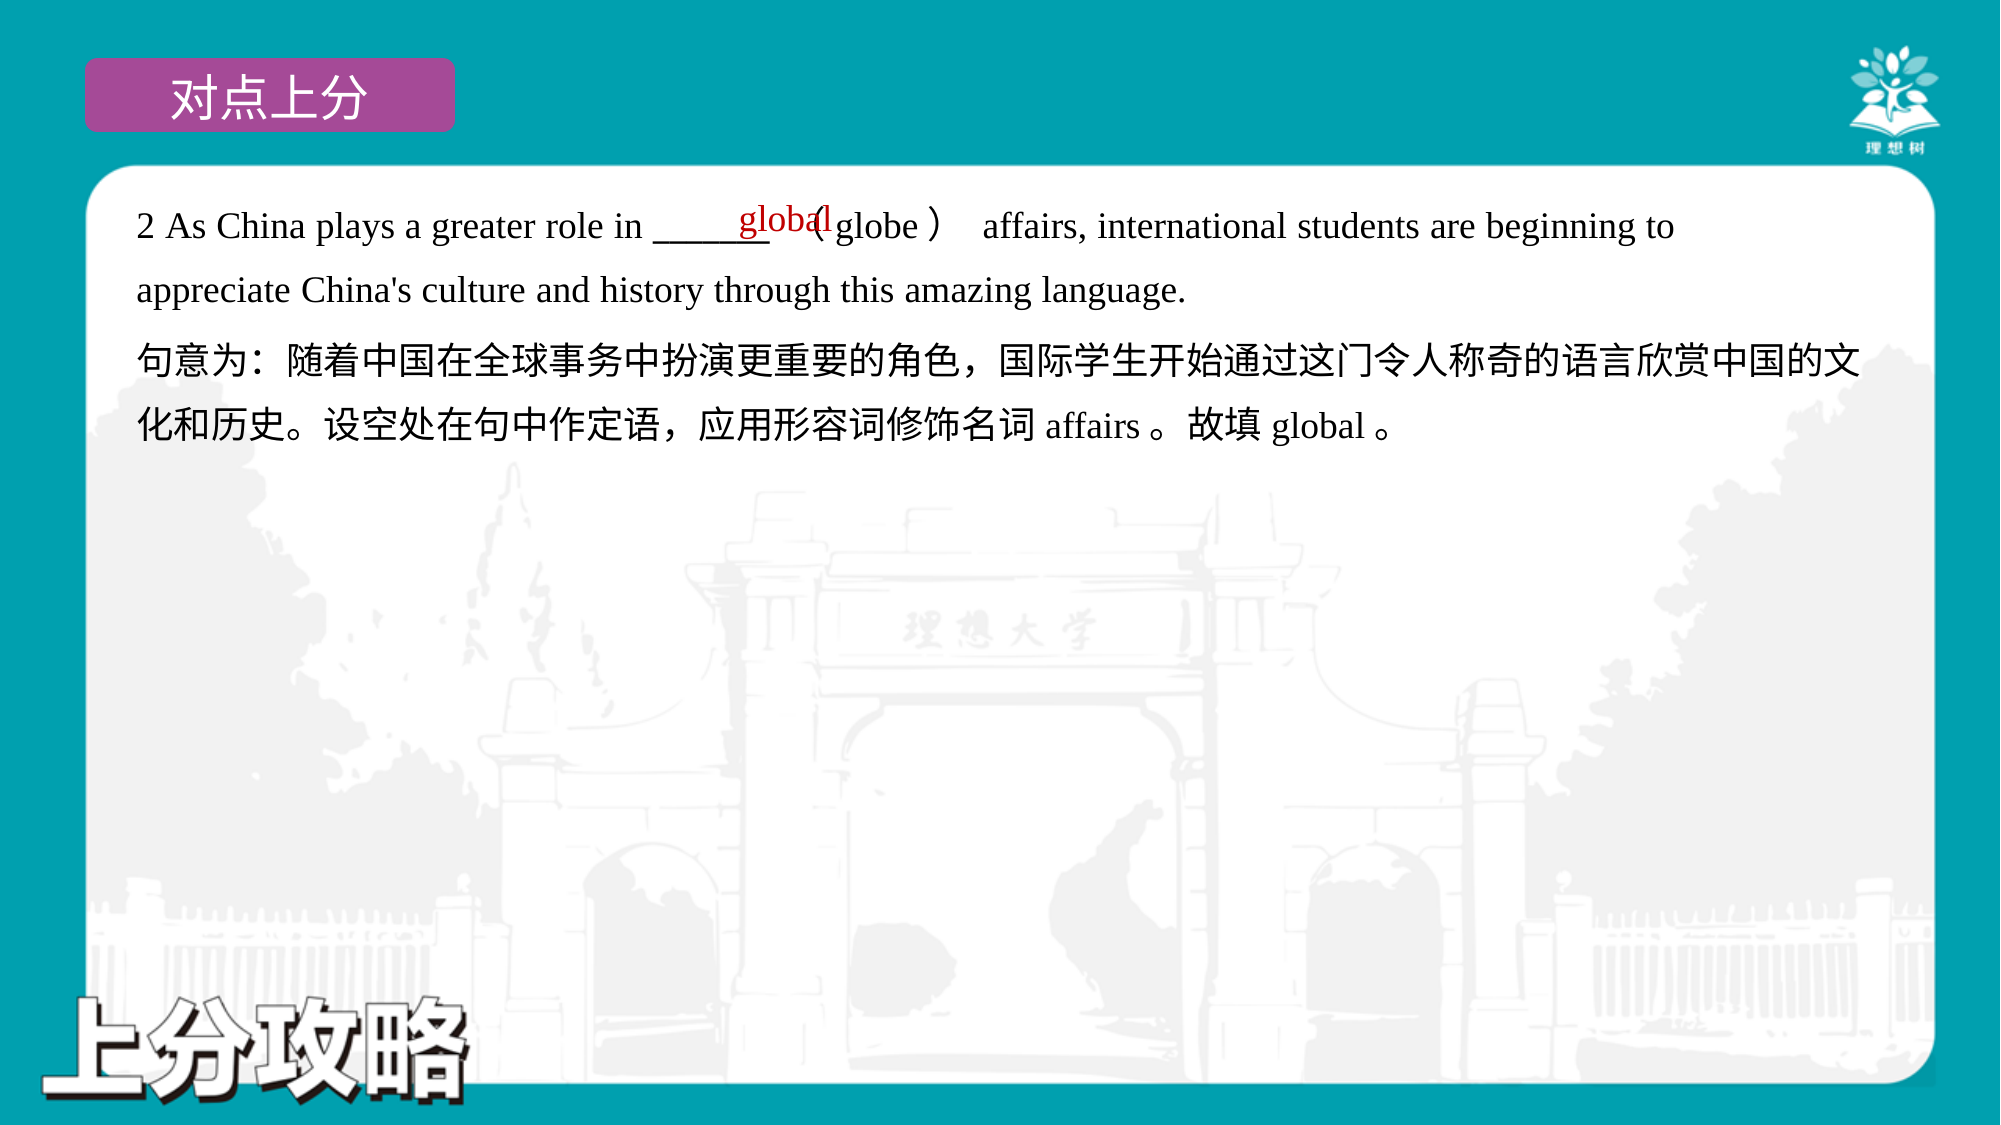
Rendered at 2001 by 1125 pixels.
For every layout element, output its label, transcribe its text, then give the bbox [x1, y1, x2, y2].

text_box 句意为：随着中国在全球事务中扮演更重要的角色，国际学生开始通过这门令人称奇的语言欣赏中国的文 化和历史。设空处在句中作定语，应用形容词修饰名词affairs。故填global。 [136, 312, 1865, 440]
text_box 2 As China plays a greater role in _______ （globe） affairs, international students are beginning to appreciate China's culture and history through this amazing language. [136, 176, 1865, 304]
text_box global [724, 169, 846, 232]
picture [0, 0, 2000, 1125]
